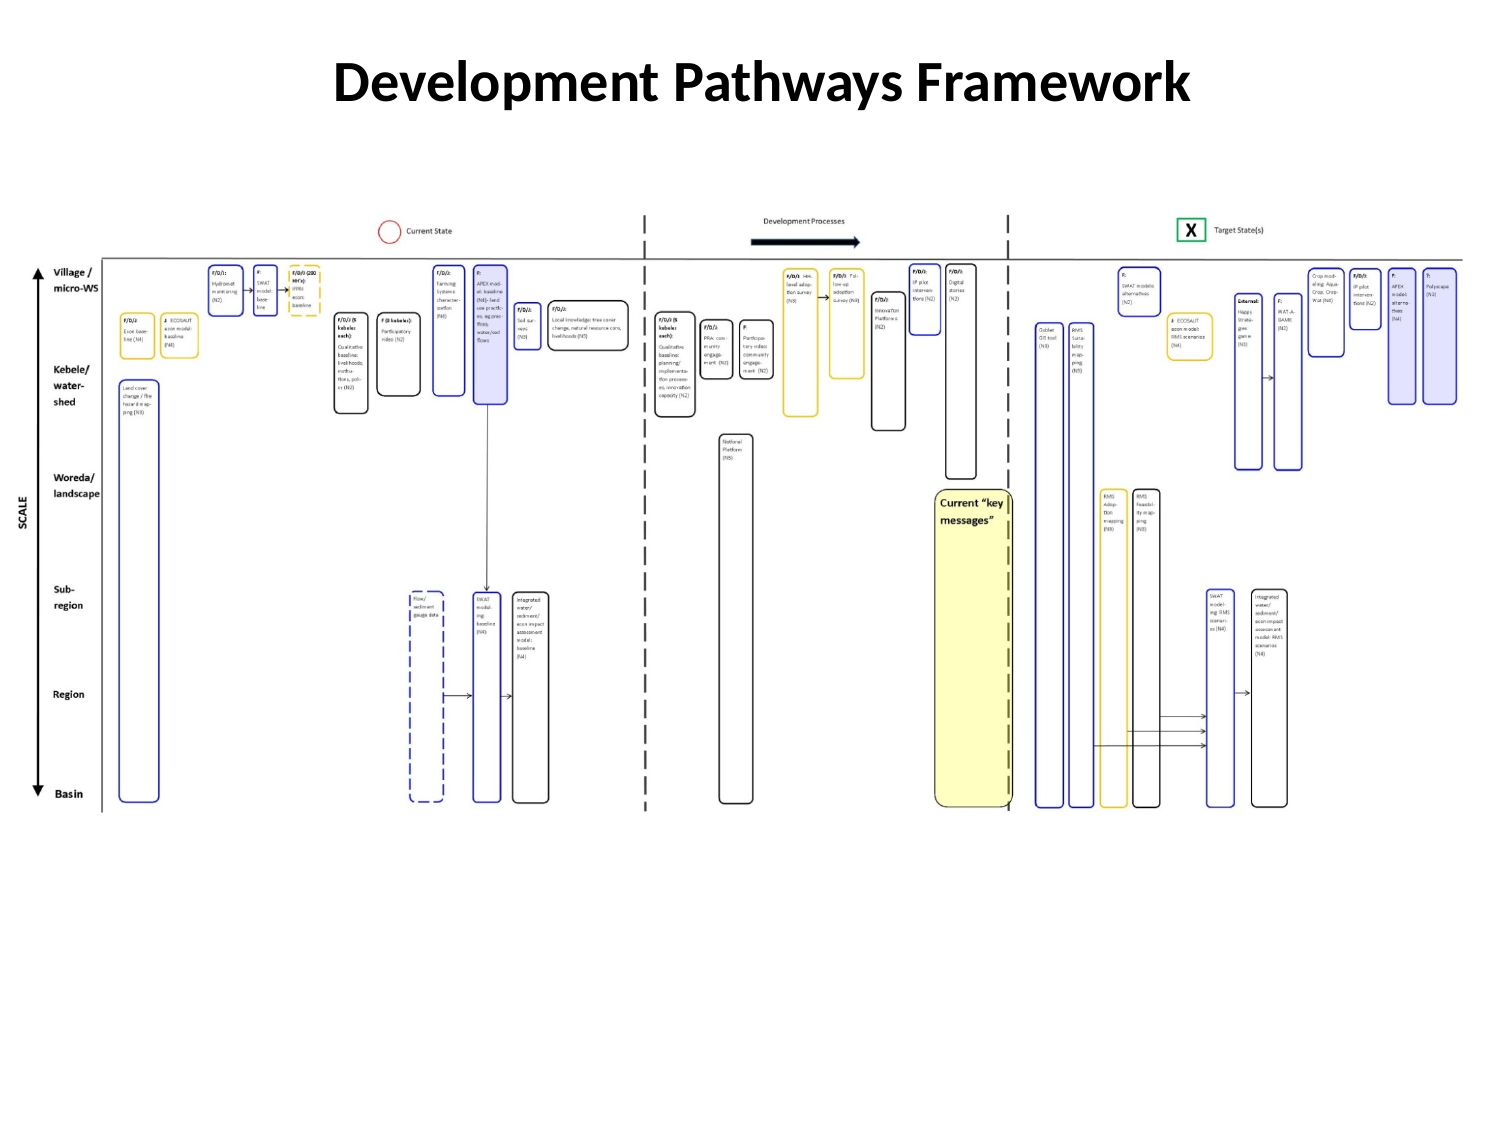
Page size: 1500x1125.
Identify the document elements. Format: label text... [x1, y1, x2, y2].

picture [12, 211, 1463, 813]
text_box Development Pathways Framework [312, 35, 1213, 121]
